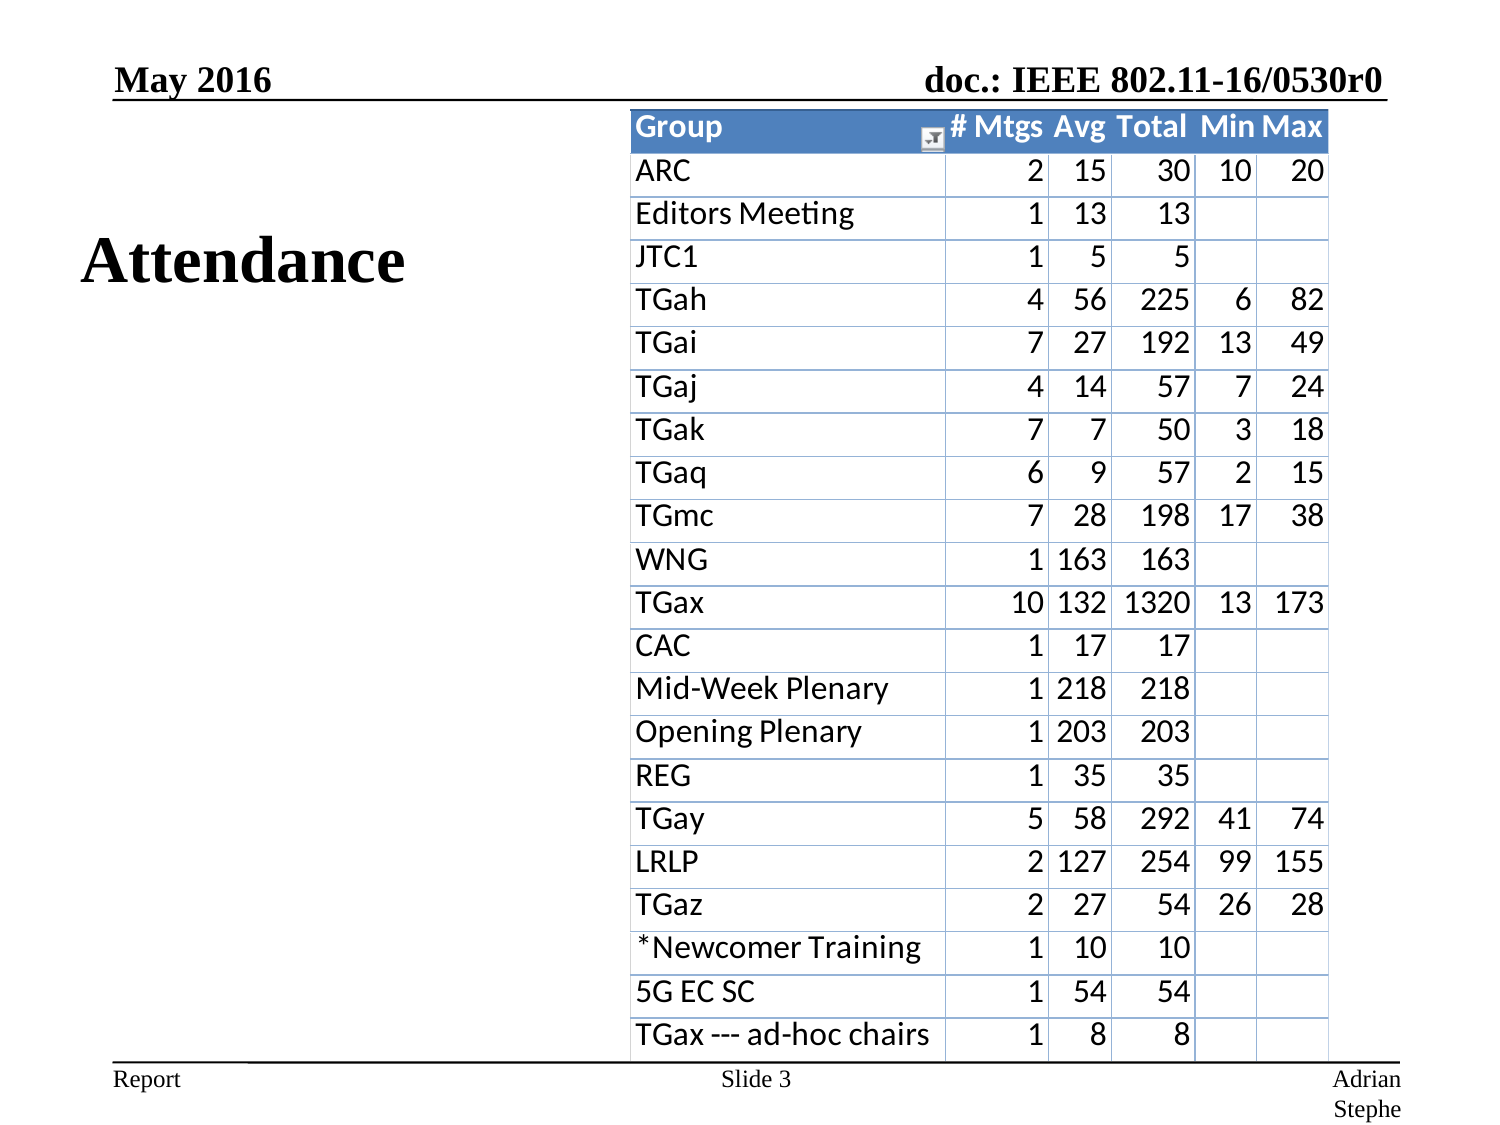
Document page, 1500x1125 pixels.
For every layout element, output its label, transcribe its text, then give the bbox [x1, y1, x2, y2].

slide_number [114, 54, 374, 101]
slide_number Slide 3 [711, 1071, 801, 1093]
title Attendance [37, 125, 450, 388]
picture [629, 109, 1330, 1063]
footer Adrian Stephens, Intel Corporation [1324, 1061, 1402, 1093]
